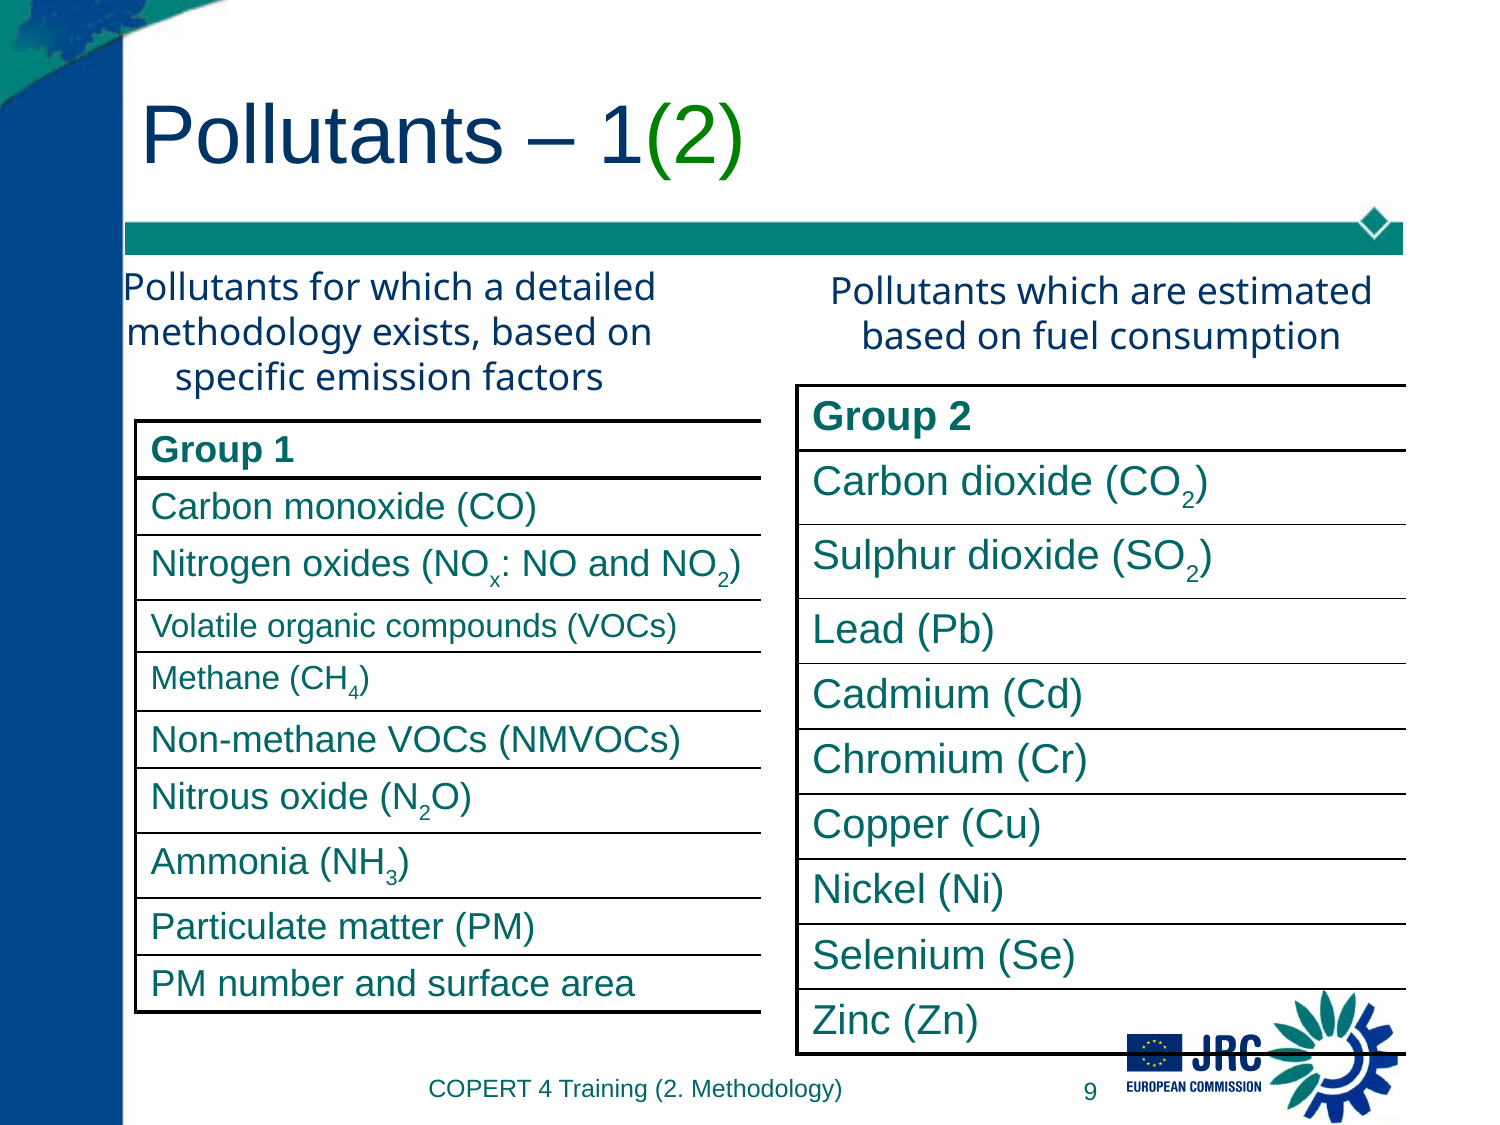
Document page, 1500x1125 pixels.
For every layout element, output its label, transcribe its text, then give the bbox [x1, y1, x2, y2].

footer COPERT 4 Training (2. Methodology) [324, 1062, 948, 1110]
picture [0, 0, 1403, 1125]
table_cell Carbon dioxide (CO2) [799, 452, 1406, 524]
table_cell Sulphur dioxide (SO2) [799, 525, 1406, 598]
table_cell Chromium (Cr) [799, 730, 1406, 793]
table_header Group 1 [137, 423, 761, 476]
table_cell Nitrogen oxides (NOx: NO and NO2) [137, 536, 761, 599]
table_cell Copper (Cu) [799, 795, 1406, 858]
table_cell Volatile organic compounds (VOCs) [137, 601, 761, 651]
table_header Group 2 [799, 387, 1406, 449]
table_cell Lead (Pb) [799, 599, 1406, 663]
table_cell Ammonia (NH3) [137, 834, 761, 897]
table_cell Methane (CH4) [137, 653, 761, 710]
picture [1262, 1056, 1400, 1125]
text_box Pollutants which are estimated based on fuel consumption [812, 259, 1392, 365]
table_cell PM number and surface area [137, 956, 761, 1010]
table_cell Particulate matter (PM) [137, 899, 761, 954]
table_cell Selenium (Se) [799, 925, 1406, 988]
text_box Pollutants for which a detailed methodology exists, based on specific emission factors [100, 255, 680, 406]
slide_number 9 [987, 1062, 1113, 1113]
table_cell Nickel (Ni) [799, 860, 1406, 923]
table_cell Carbon monoxide (CO) [137, 480, 761, 534]
title Pollutants – 1(2) [124, 33, 1401, 188]
picture [1127, 1056, 1261, 1092]
table_cell Non-methane VOCs (NMVOCs) [137, 712, 761, 767]
table_cell Zinc (Zn) [799, 990, 1406, 1052]
table_cell Cadmium (Cd) [799, 664, 1406, 728]
table_cell Nitrous oxide (N2O) [137, 769, 761, 832]
